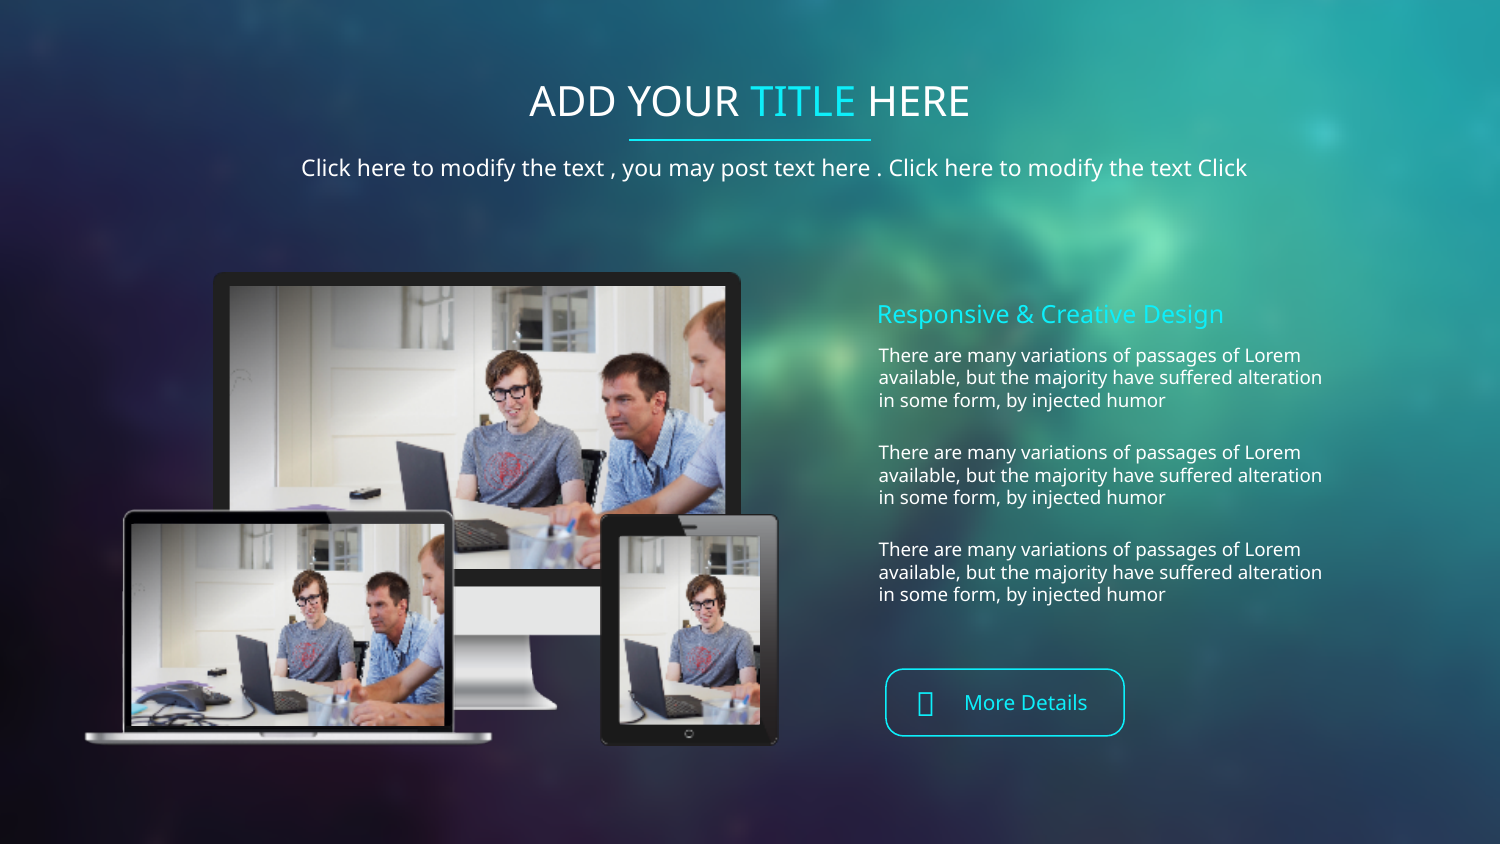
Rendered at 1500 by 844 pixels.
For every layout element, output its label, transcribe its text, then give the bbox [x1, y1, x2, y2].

text_box There are many variations of passages of Lorem available, but the majority have suffered alteration in some form, by injected humor [863, 530, 1353, 618]
text_box There are many variations of passages of Lorem available, but the majority have suffered alteration in some form, by injected humor [863, 335, 1353, 424]
text_box Responsive & Creative Design [862, 291, 1257, 336]
picture [0, 0, 1500, 844]
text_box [885, 668, 1125, 737]
text_box There are many variations of passages of Lorem available, but the majority have suffered alteration in some form, by injected humor [863, 433, 1353, 521]
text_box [600, 513, 779, 746]
